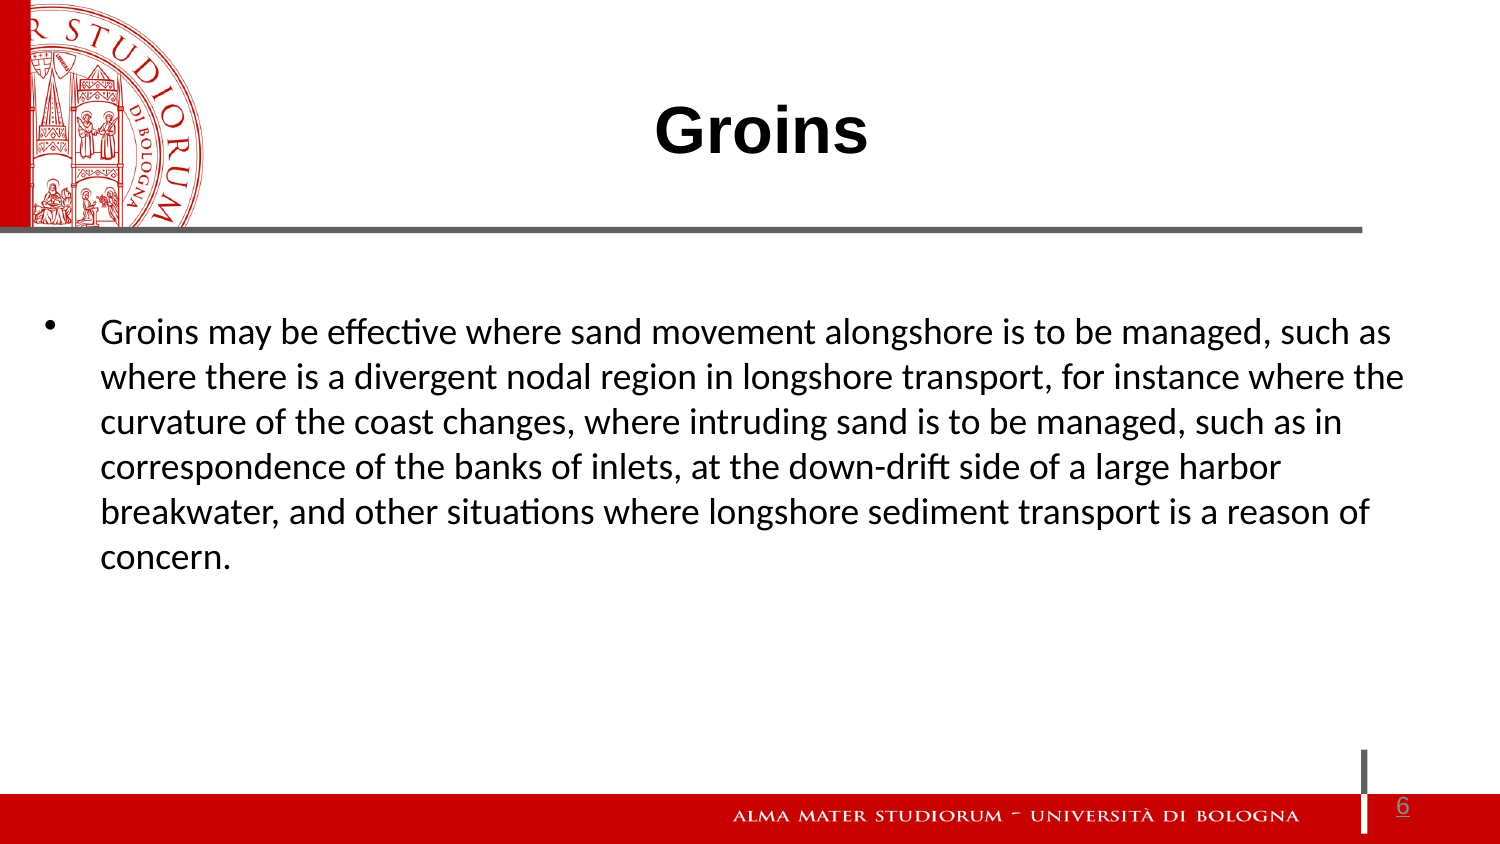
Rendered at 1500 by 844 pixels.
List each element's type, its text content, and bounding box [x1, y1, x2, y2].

slide_number 6 [1074, 782, 1425, 827]
text_box Groins [194, 79, 1329, 174]
picture [31, 0, 211, 226]
list Groins may be effective where sand movement alongshore is to be managed, such as where there is a divergent nodal region in longshore transport, for instance where the curvature of the coast changes, where intruding sand is to be managed, such as in correspondence of the banks of inlets, at the down-drift side of a large harbor breakwater, and other situations where longshore sediment transport is a reason of concern. [29, 299, 1447, 789]
picture [0, 794, 1500, 844]
